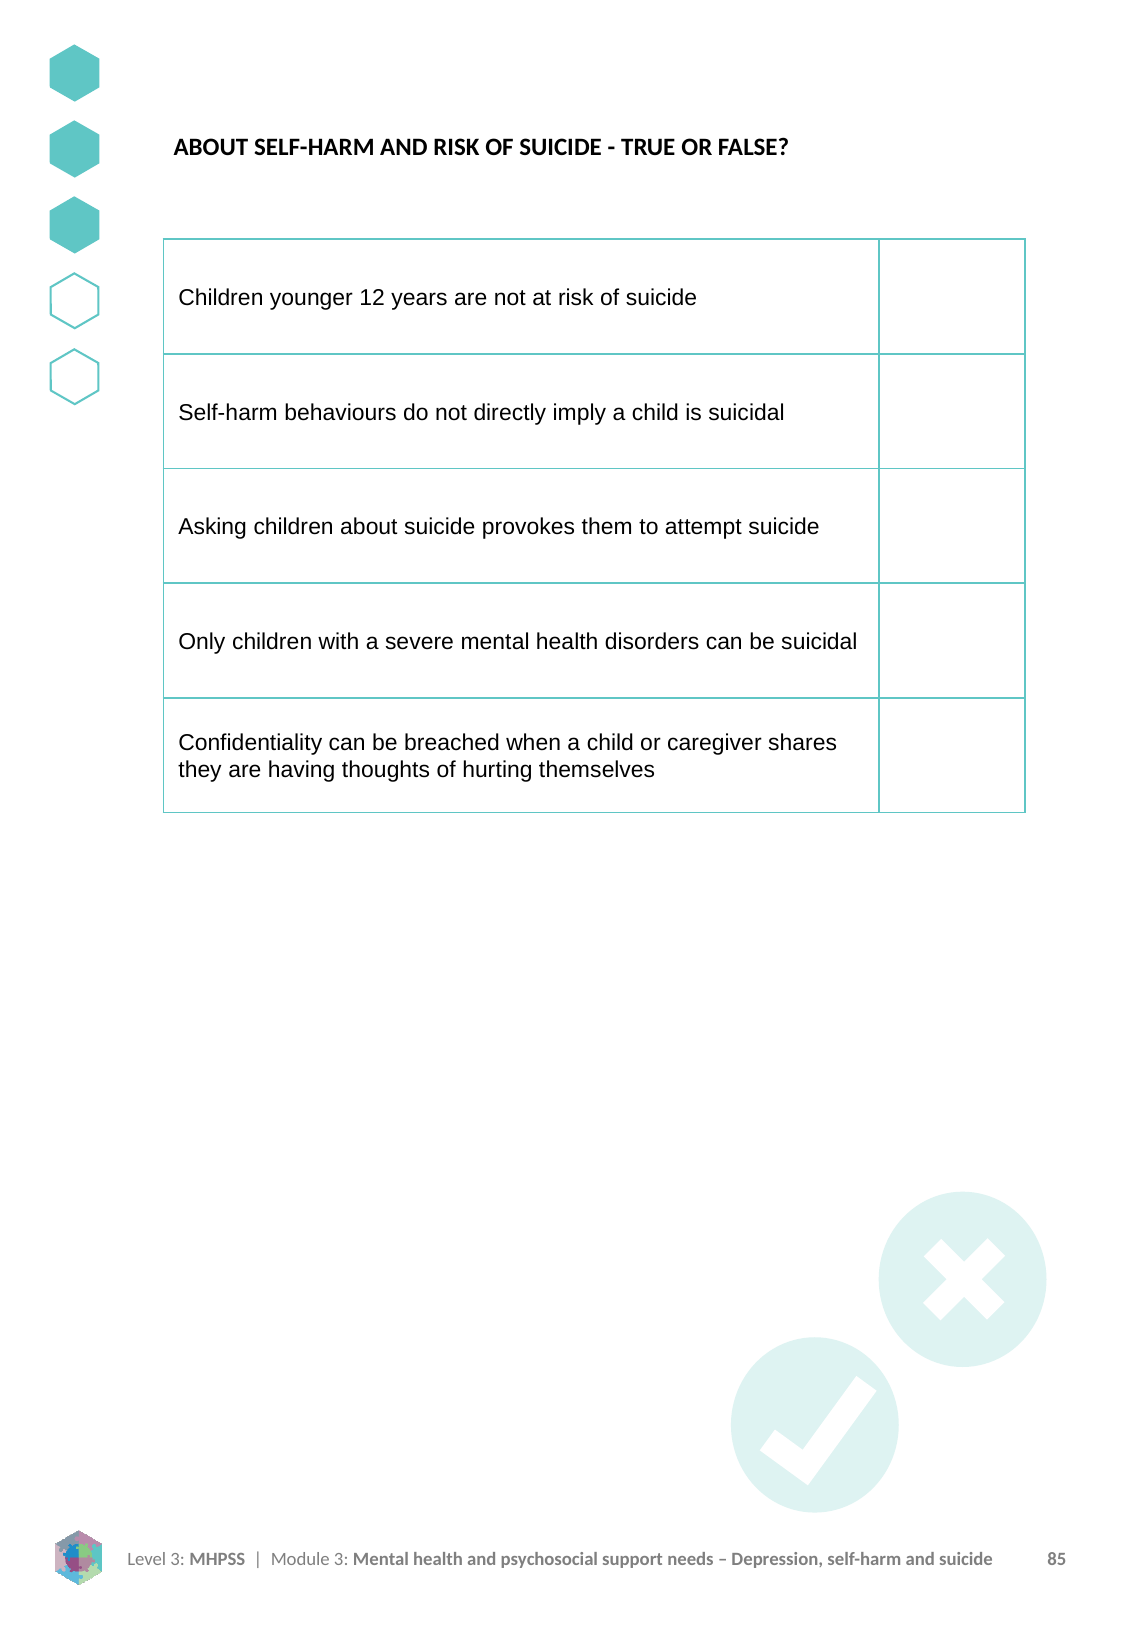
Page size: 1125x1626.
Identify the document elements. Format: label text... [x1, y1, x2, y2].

text_box [50, 45, 99, 101]
table_cell [880, 355, 1024, 468]
text_box ABOUT SELF-HARM AND RISK OF SUICIDE - TRUE OR FALSE? [158, 122, 1021, 168]
table_cell Only children with a severe mental health disorders can be suicidal [164, 584, 878, 697]
table_cell [880, 699, 1024, 812]
text_box [50, 273, 99, 329]
table_cell Self-harm behaviours do not directly imply a child is suicidal [164, 355, 878, 468]
text_box [50, 197, 99, 253]
table_cell Asking children about suicide provokes them to attempt suicide [164, 469, 878, 582]
text_box [50, 349, 99, 405]
table_header Children younger 12 years are not at risk of suicide [164, 240, 878, 353]
table_cell [880, 469, 1024, 582]
table_header [880, 240, 1024, 353]
table_cell [880, 584, 1024, 697]
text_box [876, 1191, 1052, 1368]
picture [55, 1530, 102, 1585]
table_cell Confidentiality can be breached when a child or caregiver shares they are having thoughts of hurting themselves [164, 699, 878, 812]
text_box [730, 1337, 899, 1513]
text_box [50, 121, 99, 177]
